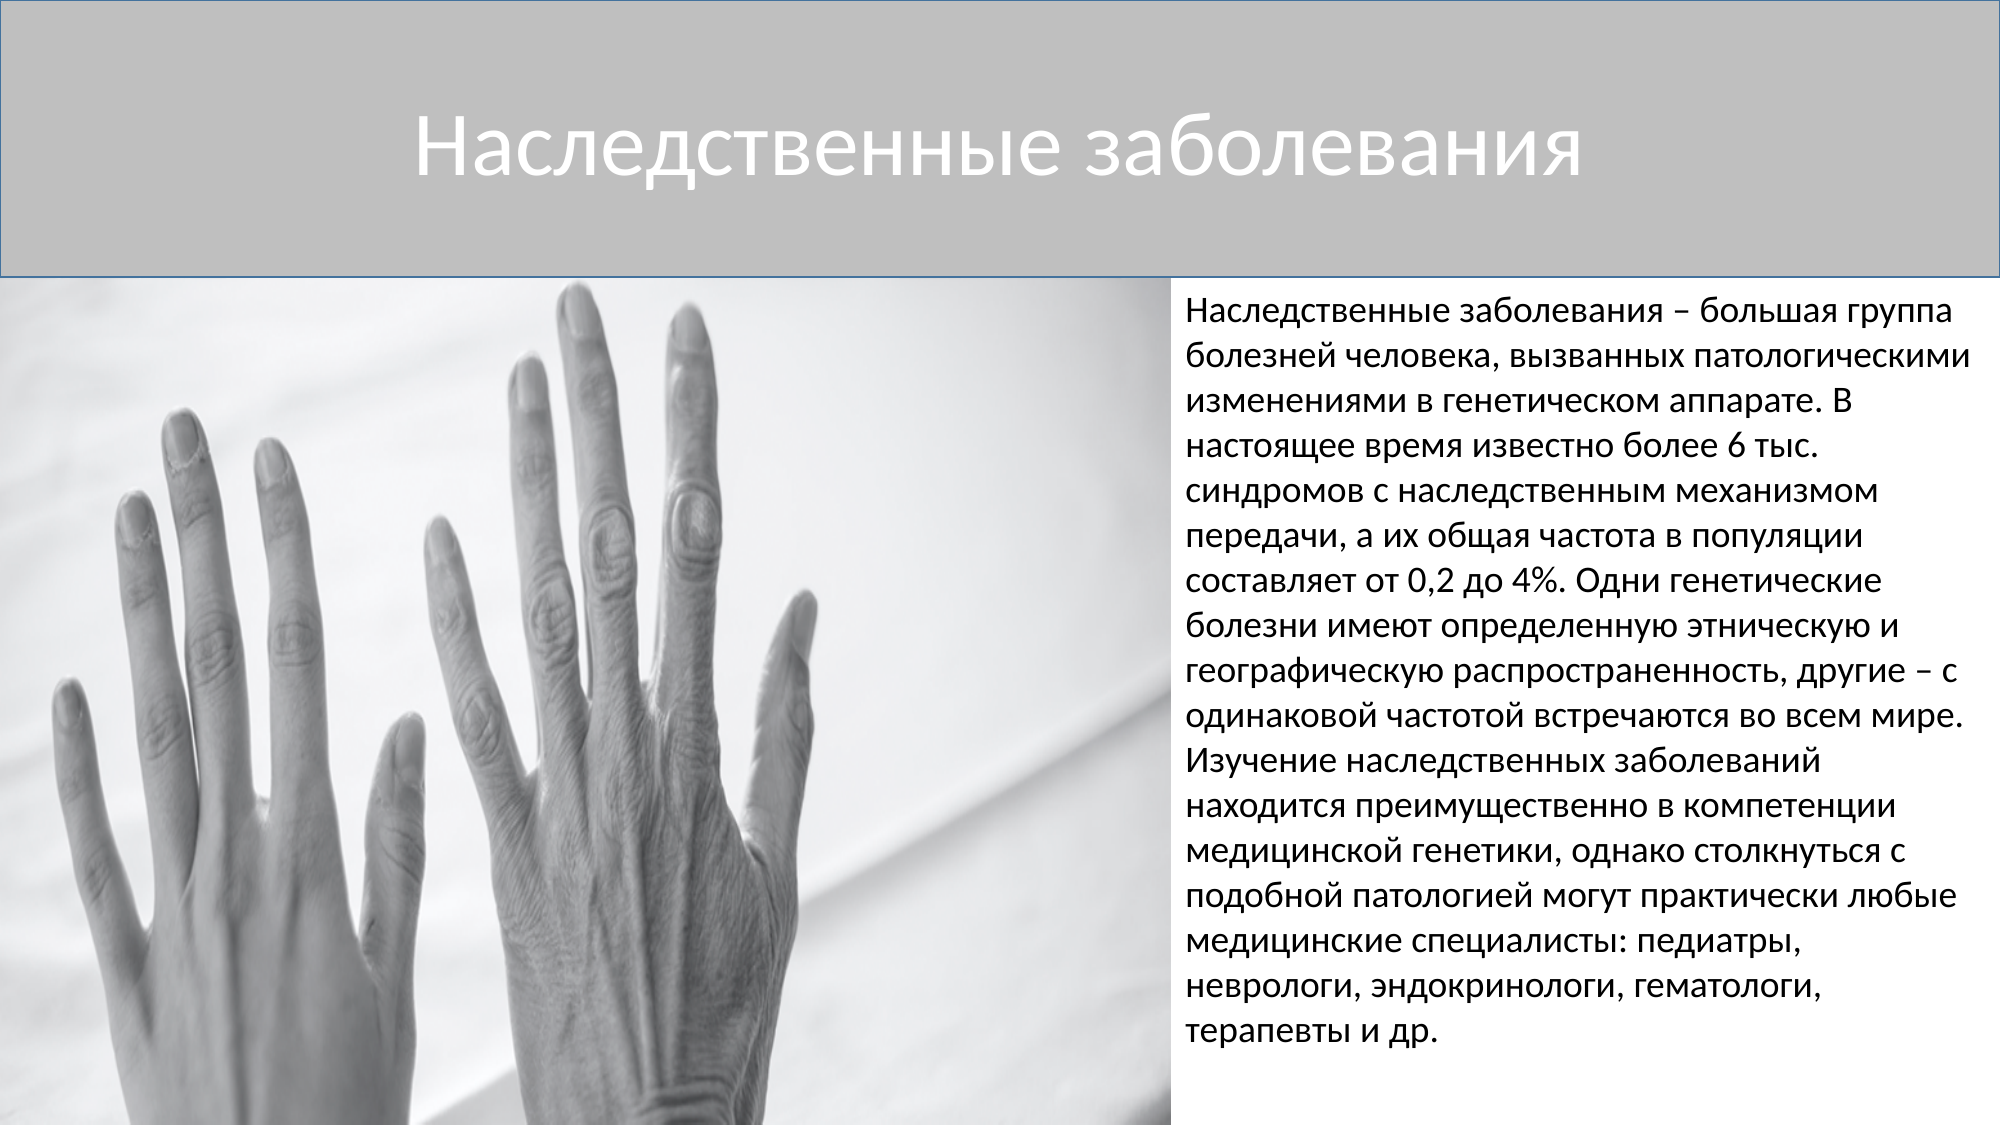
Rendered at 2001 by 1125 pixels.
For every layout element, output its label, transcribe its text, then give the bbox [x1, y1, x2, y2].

text_box Наследственные заболевания [0, 0, 2000, 277]
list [0, 277, 1171, 1125]
text_box Наследственные заболевания – большая группа болезней человека, вызванных патологическими изменениями в генетическом аппарате. В настоящее время известно более 6 тыс. синдромов с наследственным механизмом передачи, а их общая частота в популяции составляет от 0,2 до 4%. Одни генетические болезни имеют определенную этническую и географическую распространенность, другие – с одинаковой частотой встречаются во всем мире. Изучение наследственных заболеваний находится преимущественно в компетенции медицинской генетики, однако столкнуться с подобной патологией могут практически любые медицинские специалисты: педиатры, неврологи, эндокринологи, гематологи, терапевты и др. [1171, 277, 2000, 1057]
